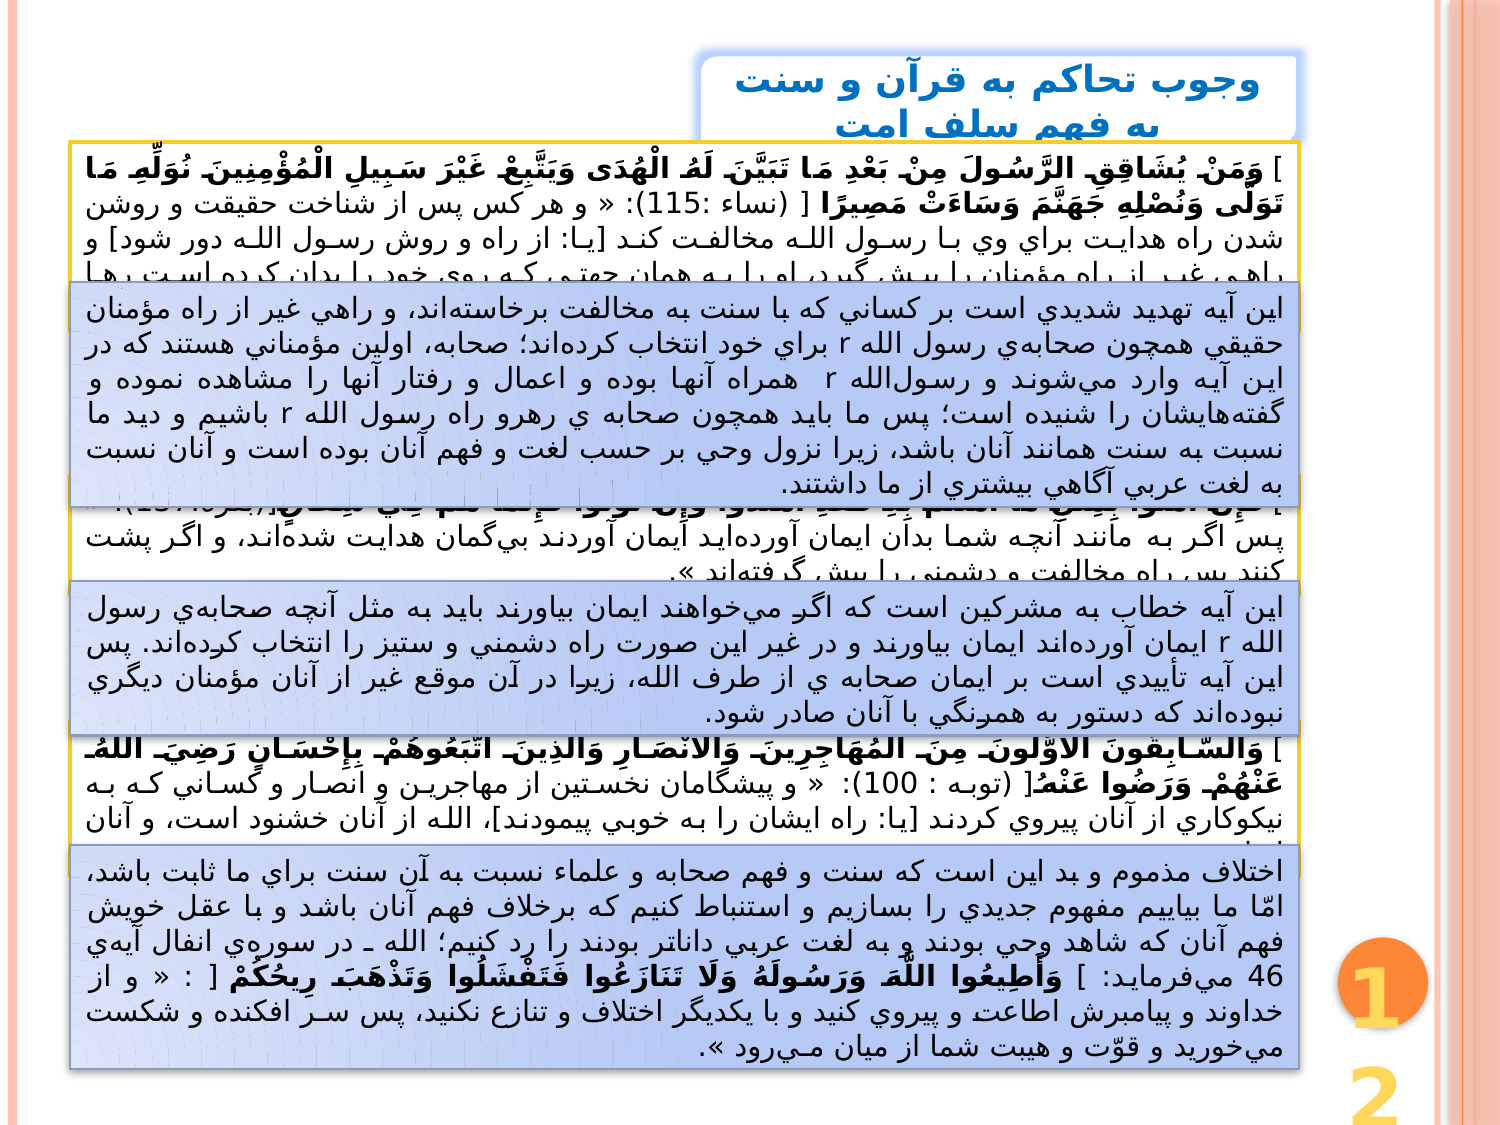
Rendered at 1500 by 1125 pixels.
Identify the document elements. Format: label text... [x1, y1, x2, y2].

text_box اختلاف مذموم و بد اين است كه سنت و فهم صحابه و علماء نسبت به آن سنت براي ما ثابت باشد، امّا ما بياييم مفهوم جديدي را بسازيم و استنباط كنيم كه برخلاف فهم آنان باشد و با عقل خويش فهم آنان كه شاهد وحي بودند و به لغت عربي داناتر بودند را رد كنيم؛ الله ـ در سوره‌ي انفال آيه‌ي 46 مي‌فرمايد: ] وَأَطِيعُوا اللَّهَ وَرَسُولَهُ وَلَا تَنَازَعُوا فَتَفْشَلُوا وَتَذْهَبَ رِيحُكُمْ [ : « و از خداوند و پيامبرش اطاعت و پيروي كنيد و با يكديگر اختلاف و تنازع نكنيد، پس سـر افكنده و شكست مي‌خوريد و قوّت و هيبت شما از ميان مـي‌رود ». [69, 844, 1300, 1070]
text_box ] وَالسَّابِقُونَ الْأَوَّلُونَ مِنَ الْمُهَاجِرِينَ وَالْأَنْصَارِ وَالَّذِينَ اتَّبَعُوهُمْ بِإِحْسَانٍ رَضِيَ اللَّهُ عَنْهُمْ وَرَضُوا عَنْهُ[ (توبه : 100): « و پيشگامان نخستين از مهاجرين و انصار و كساني كه به نيكوكاري از آنان پيروي كردند [يا: راه ايشان را به خوبي پيمودند]، الله از آنان خشنود است، و آنان از او خشنودند». [68, 744, 1301, 844]
text_box اين آيه تهديد شديدي است بر كساني كه با سنت به مخالفت برخاسته‌اند، و راهي غير از راه مؤمنان حقيقي همچون صحابه‌ي رسول الله r براي خود انتخاب كرده‌اند؛ صحابه،‌ اولين مؤمناني هستند كه در اين آيه وارد مي‌شوند و رسول‌الله r همراه آنها بوده و اعمال و رفتار آنها را مشاهده نموده و گفته‌هايشان را شنيده است؛ پس ما بايد همچون صحابه ي رهرو راه رسول الله r باشيم و ديد ما نسبت به سنت همانند آنان باشد، زيرا نزول وحي بر حسب لغت و فهم آنان بوده است و آنان نسبت به لغت عربي آگاهي بيشتري از ما داشتند. [69, 281, 1300, 508]
text_box 12 [1313, 938, 1438, 1125]
text_box ] فَإِنْ آمَنُوا بِمِثْلِ مَا آمَنْتُمْ بِهِ فَقَدِ اهْتَدَوْا وَإِنْ تَوَلَّوْا فَإِنَّمَا هُمْ فِي شِقَاقٍ[(بقره:137): « پس اگر به مانند آنچه شما بدان ايمان آورده‌ايد ايمان آوردند بي‌گمان هدايت شده‌اند، و اگر پشت كنند پس راه مخالفت و دشمني را پيش گرفته‌اند ». [68, 515, 1301, 580]
text_box وجوب تحاکم به قرآن و سنت به فهم سلف امت [701, 56, 1296, 140]
text_box ] وَمَنْ يُشَاقِقِ الرَّسُولَ مِنْ بَعْدِ مَا تَبَيَّنَ لَهُ الْهُدَى وَيَتَّبِعْ غَيْرَ سَبِيلِ الْمُؤْمِنِينَ نُوَلِّهِ مَا تَوَلَّى وَنُصْلِهِ جَهَنَّمَ وَسَاءَتْ مَصِيرًا [ (نساء :115): « و هر كس پس از شناخت حقيقت و روشن شدن راه هدايت براي وي با رسول الله مخالفت كند [يا: از راه و روش رسول الله دور شود] و راهي غير از راه مؤمنان را پيش گيرد، او را به همان جهتي كه روي خود را بدان كرده است رها مي‌كنيم، و او را وارد جهنم مي‌كنيم، و چه بد جايگاهي است ». [68, 140, 1301, 282]
text_box اين آيه خطاب به مشركين است كه اگر مي‌خواهند ايمان بياورند بايد به مثل آنچه صحابه‌ي رسول الله r ايمان آورده‌اند ايمان بياورند و در غير اين صورت راه دشمني و ستيز را انتخاب كرده‌اند. پس اين آيه تأييدي است بر ايمان صحابه ي از طرف الله، زيرا در آن موقع غير از آنان مؤمنان ديگري نبوده‌اند كه دستور به همرنگي با آنان صادر شود. [69, 580, 1300, 737]
